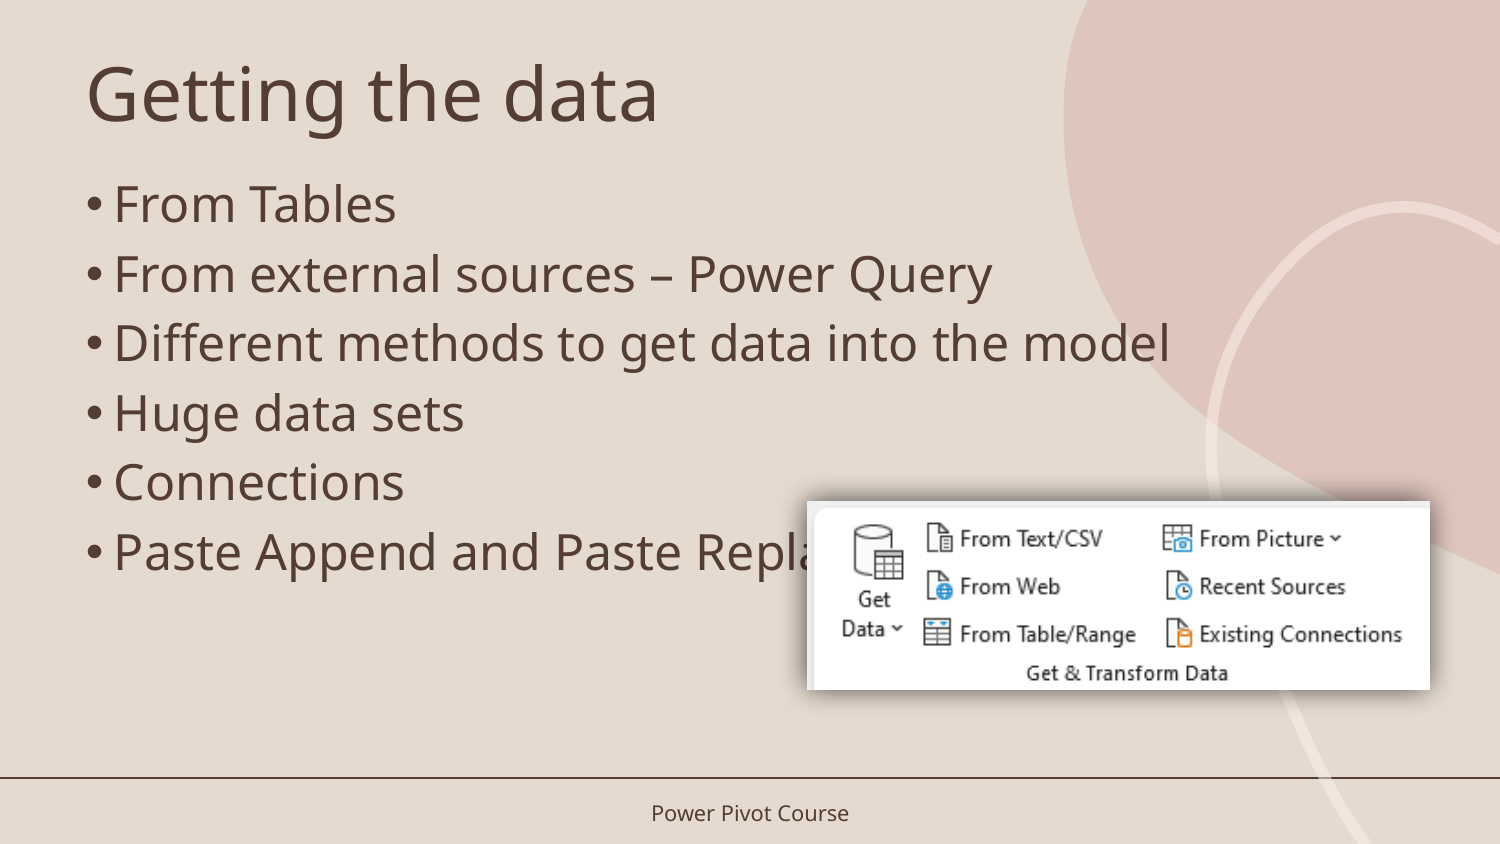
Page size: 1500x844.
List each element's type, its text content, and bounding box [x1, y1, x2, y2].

list From Tables From external sources – Power Query Different methods to get data into the model Huge data sets Connections Paste Append and Paste Replace [70, 171, 1365, 730]
title Getting the data [70, 55, 1365, 140]
footer Power Pivot Course [538, 795, 962, 834]
picture [807, 501, 1430, 690]
